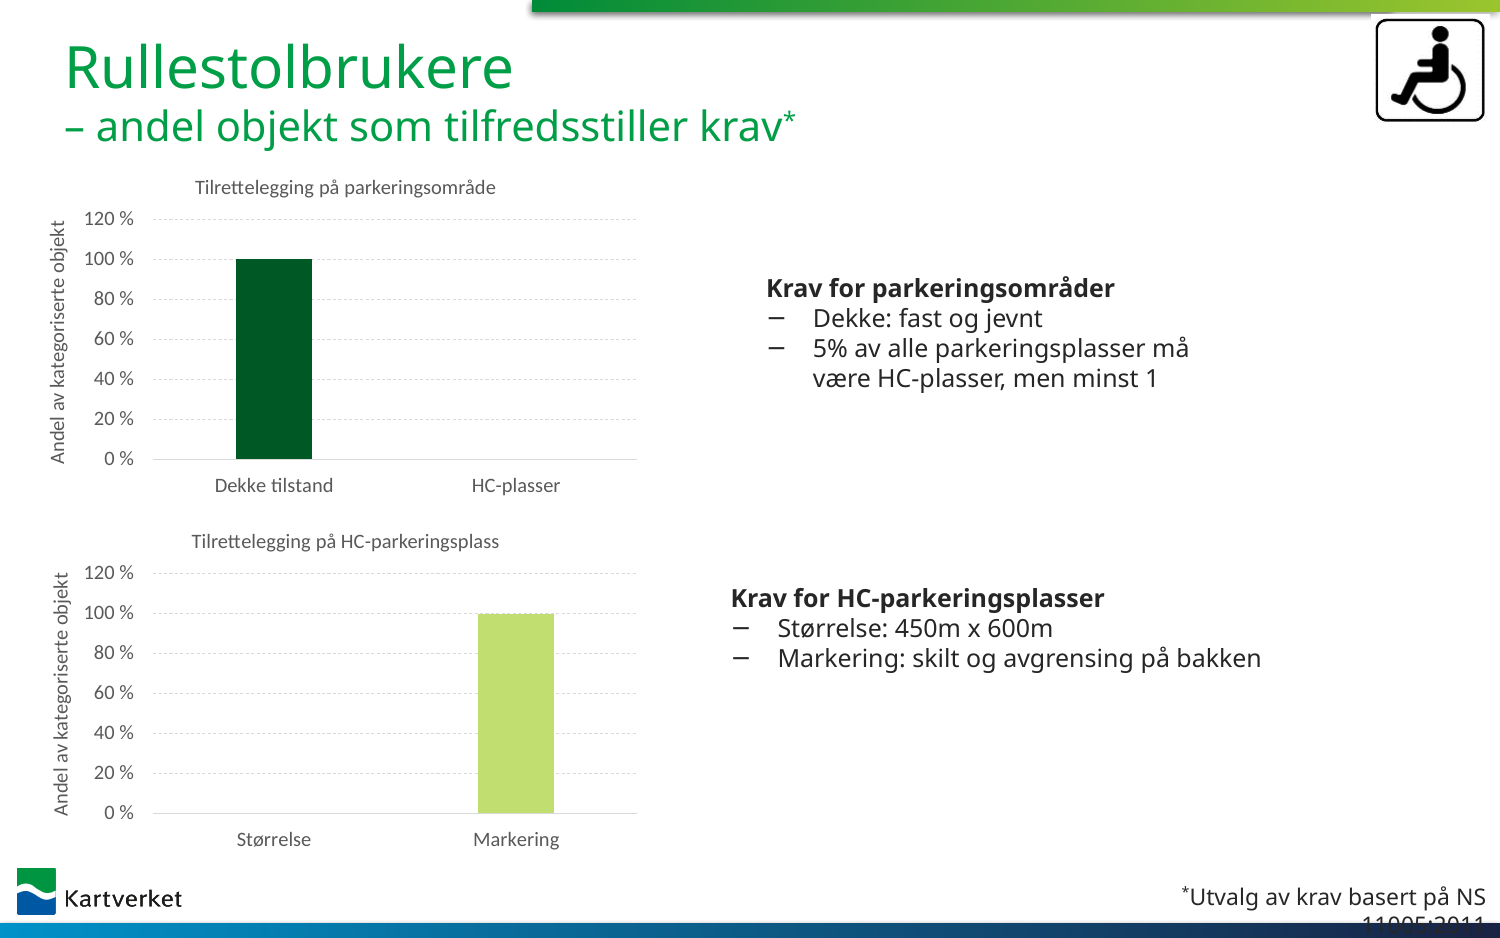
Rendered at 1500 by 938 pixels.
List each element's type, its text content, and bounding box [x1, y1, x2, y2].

picture [1371, 13, 1491, 127]
text_box *Utvalg av krav basert på NS 11005:2011 [1068, 873, 1500, 938]
text_box Rullestolbrukere – andel objekt som tilfredsstiller krav* [49, 23, 1431, 158]
text_box Krav for HC-parkeringsplasser Størrelse: 450m x 600m Markering: skilt og avgrensing på bakken [715, 574, 1278, 680]
picture [41, 166, 650, 505]
picture [41, 520, 650, 859]
text_box Krav for parkeringsområder Dekke: fast og jevnt 5% av alle parkeringsplasser må være HC-plasser, men minst 1 [751, 264, 1232, 400]
